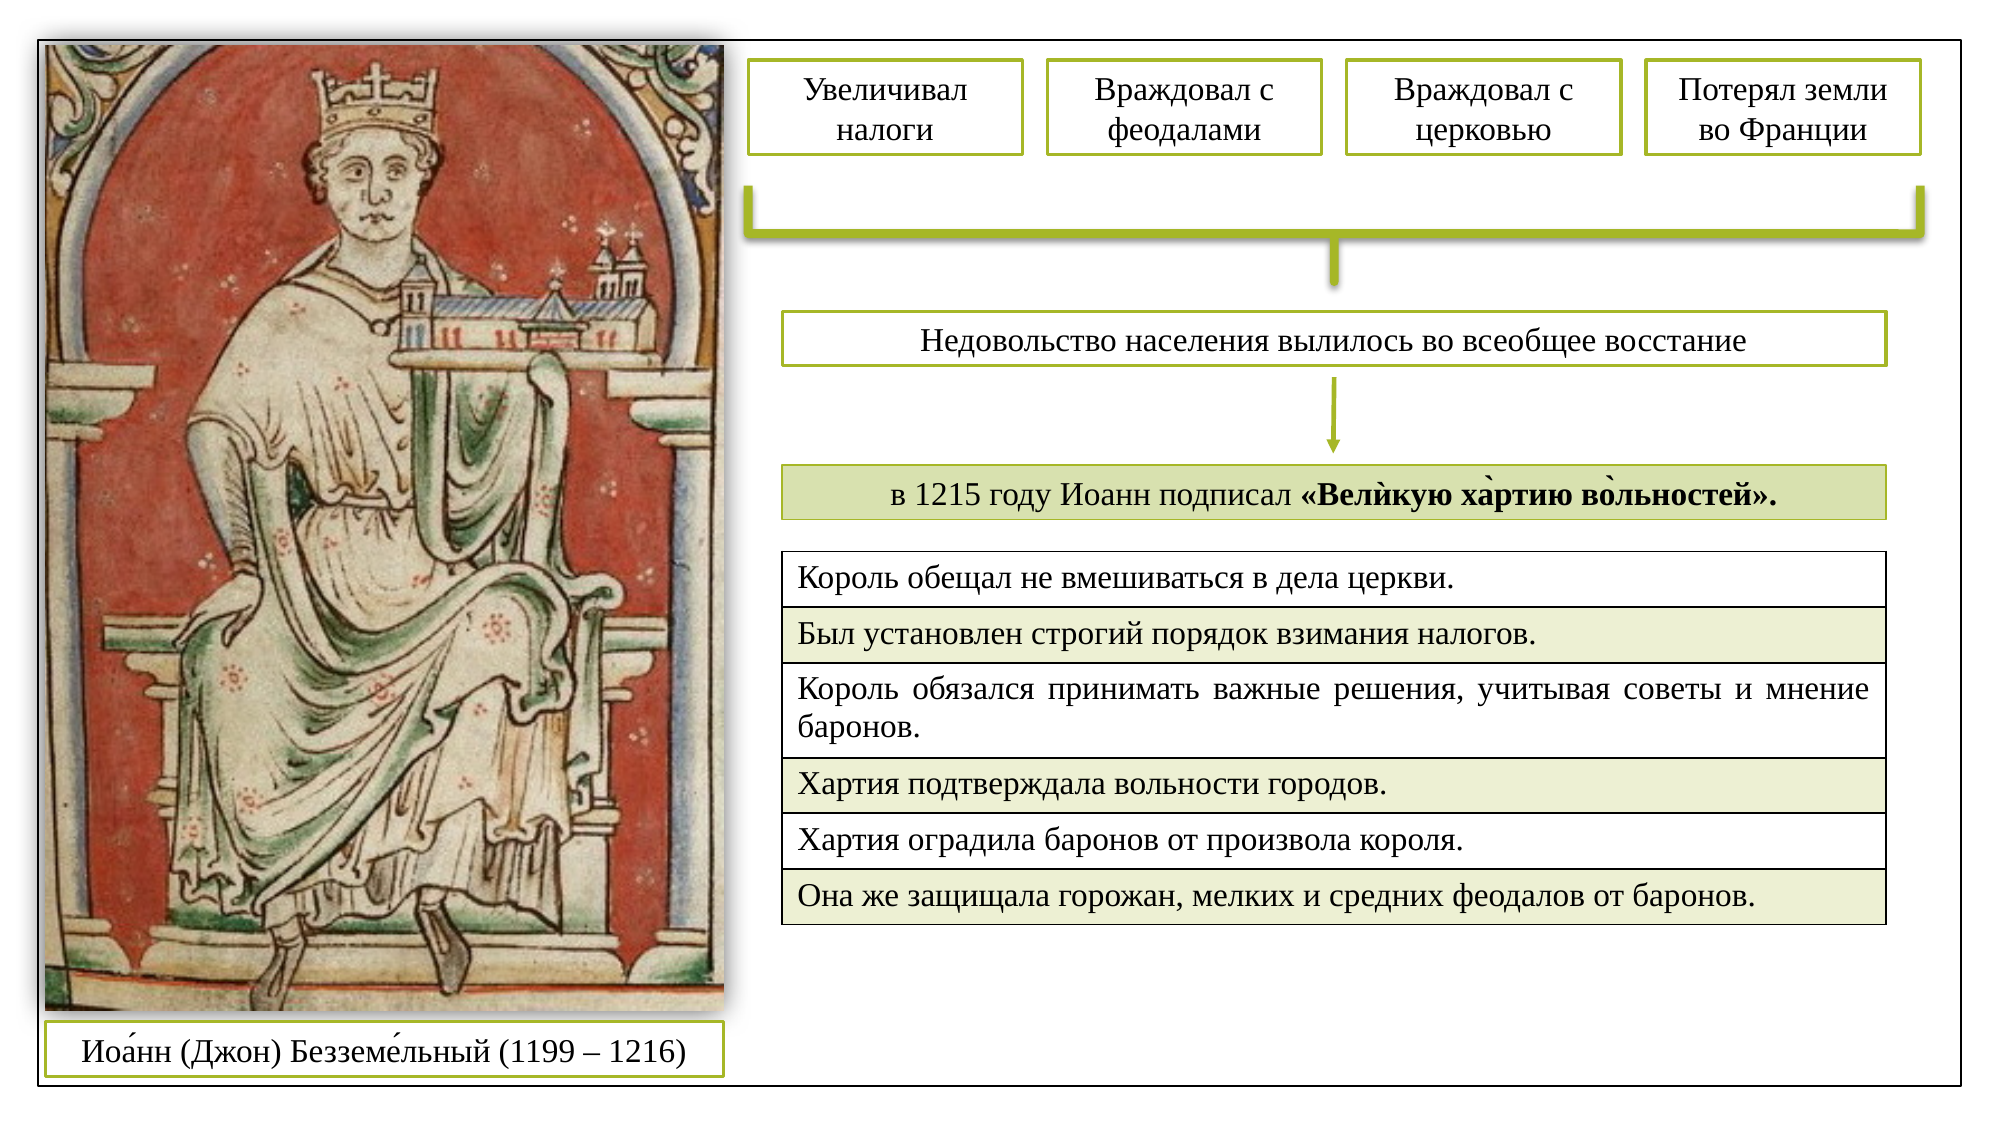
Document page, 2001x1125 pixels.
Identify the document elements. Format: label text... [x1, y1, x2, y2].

table_cell Хартия подтверждала вольности городов. [783, 759, 1885, 812]
text_box Враждовал с церковью [1345, 58, 1623, 156]
text_box Враждовал с феодалами [1046, 58, 1323, 156]
picture [45, 45, 724, 1012]
text_box Потерял земли во Франции [1644, 58, 1922, 156]
table_cell Был установлен строгий порядок взимания налогов. [783, 608, 1885, 662]
text_box Иоа́нн (Джон) Безземе́льный (1199 – 1216) [44, 1020, 725, 1078]
text_box в 1215 году Иоанн подписал «Велѝкую ха̀ртию во̀льностей». [781, 464, 1887, 520]
table_cell Она же защищала горожан, мелких и средних феодалов от баронов. [783, 870, 1885, 924]
table_header Король обещал не вмешиваться в дела церкви. [783, 552, 1885, 606]
text_box Недовольство населения вылилось во всеобщее восстание [781, 310, 1888, 367]
text_box Увеличивал налоги [747, 58, 1024, 156]
table_cell Хартия оградила баронов от произвола короля. [783, 814, 1885, 868]
table_cell Король обязался принимать важные решения, учитывая советы и мнение баронов. [783, 664, 1885, 757]
text_box [743, 185, 1925, 287]
